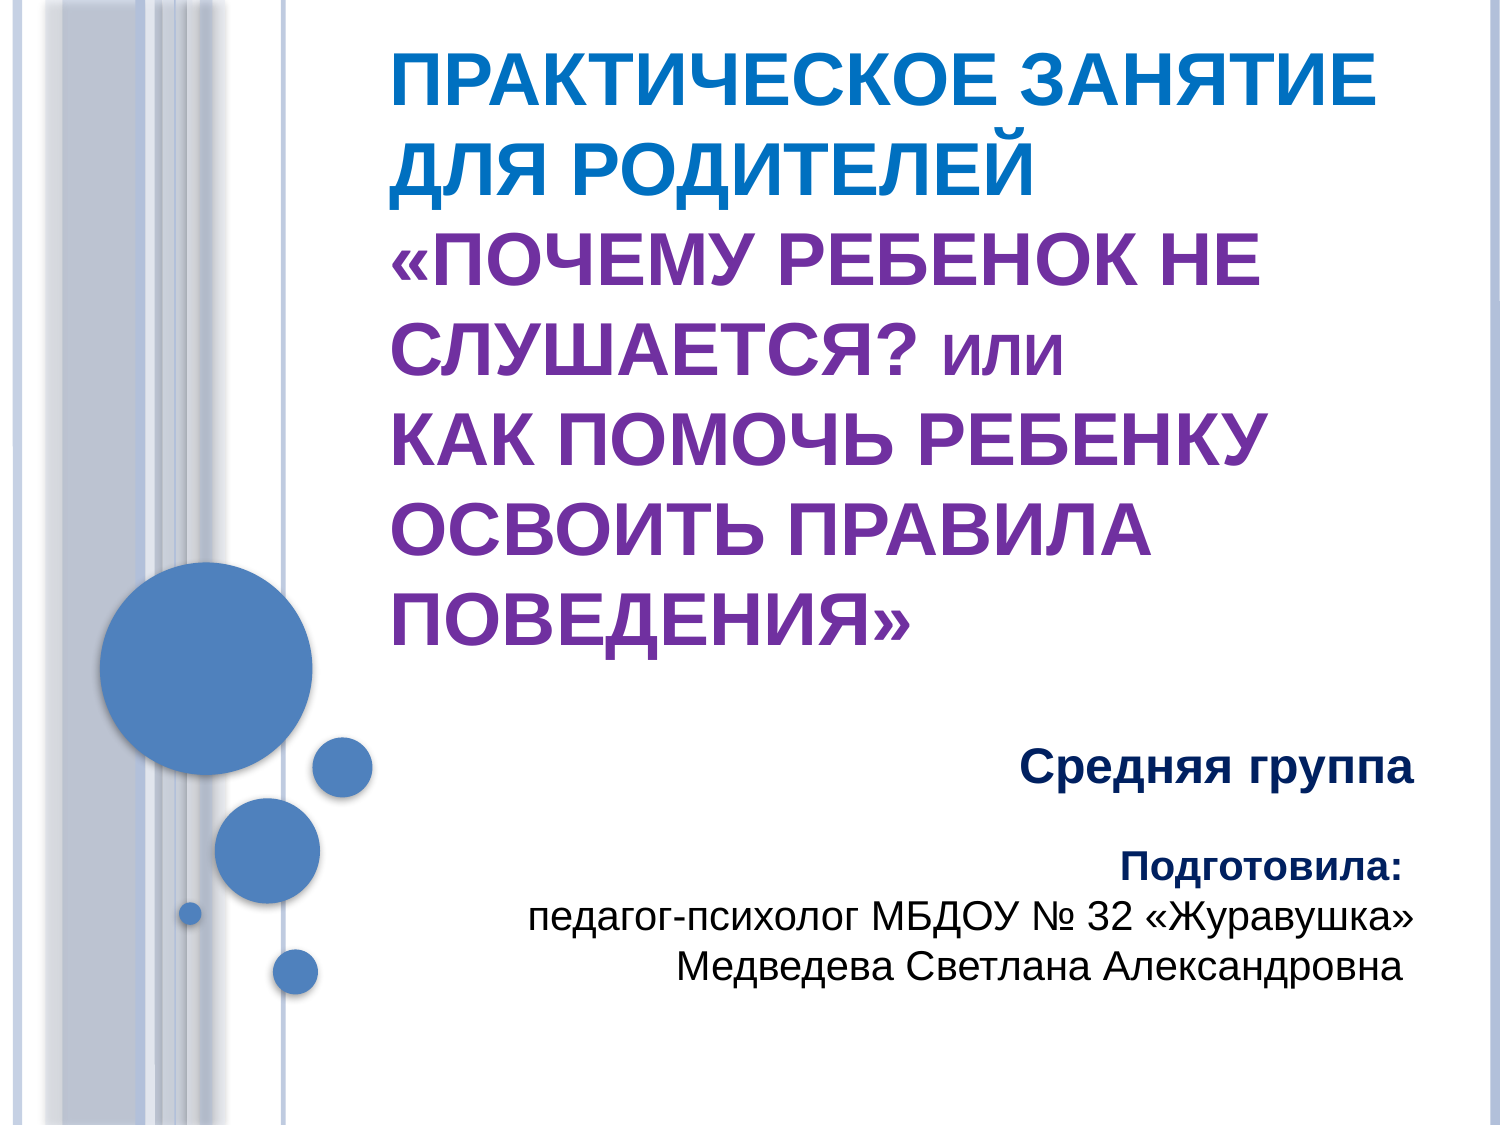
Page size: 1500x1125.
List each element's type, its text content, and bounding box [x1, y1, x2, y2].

text_box Средняя группа Подготовила: педагог-психолог МБДОУ № 32 «Журавушка» Медведева Светлана Александровна [456, 726, 1430, 997]
title Практическое занятие для родителей «Почему ребенок не слушается? или Как помочь ребенку освоить правила поведения» [375, 105, 1454, 668]
